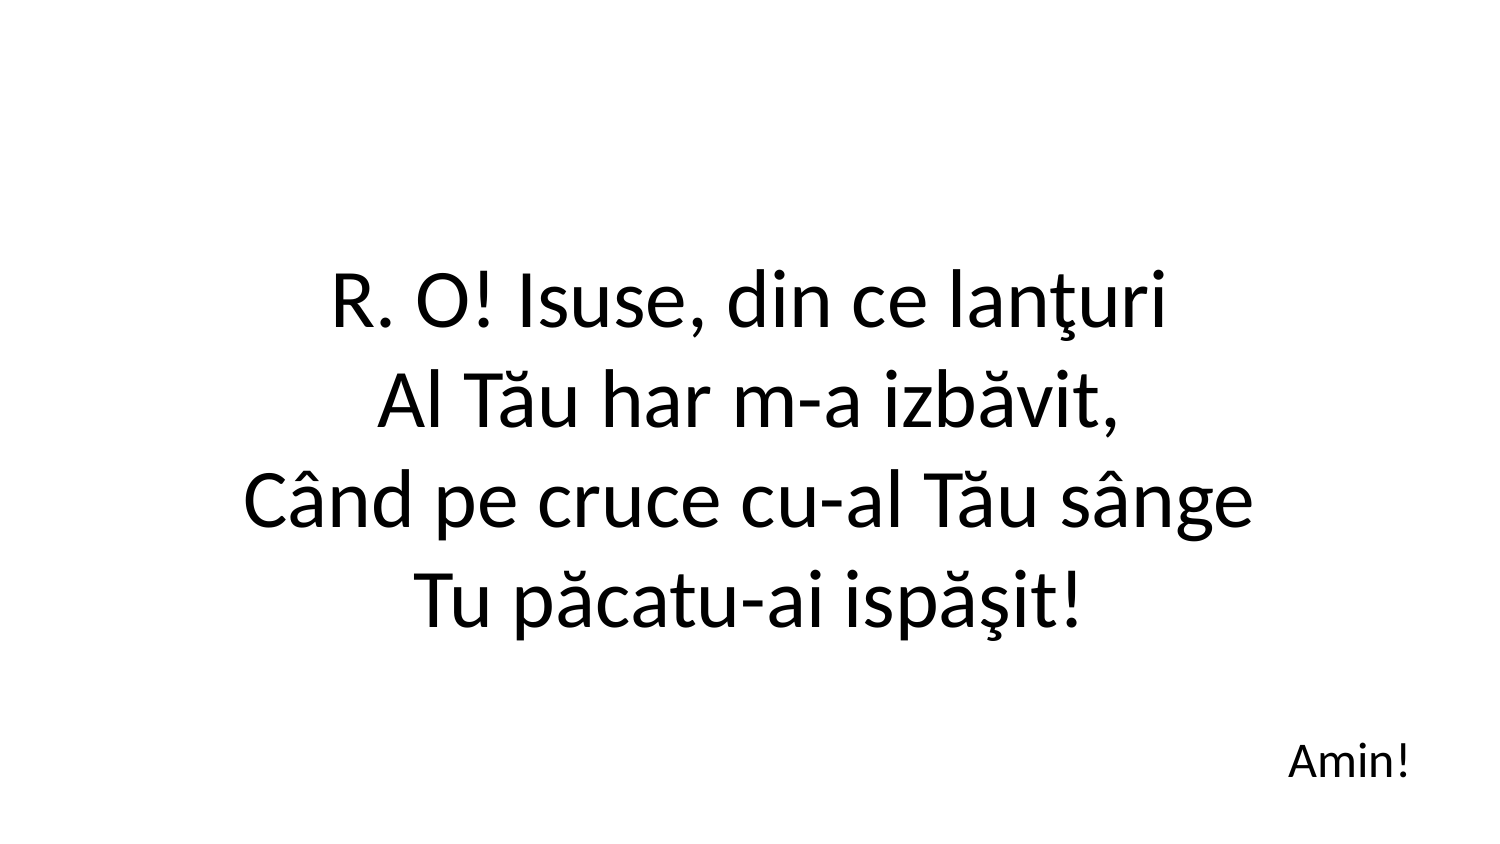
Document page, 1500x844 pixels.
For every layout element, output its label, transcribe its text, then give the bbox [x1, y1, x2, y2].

text_box Amin! [1273, 674, 1427, 795]
text_box R. O! Isuse, din ce lanţuri Al Tău har m-a izbăvit, Când pe cruce cu-al Tău sânge Tu păcatu-ai ispăşit! [228, 192, 1272, 652]
